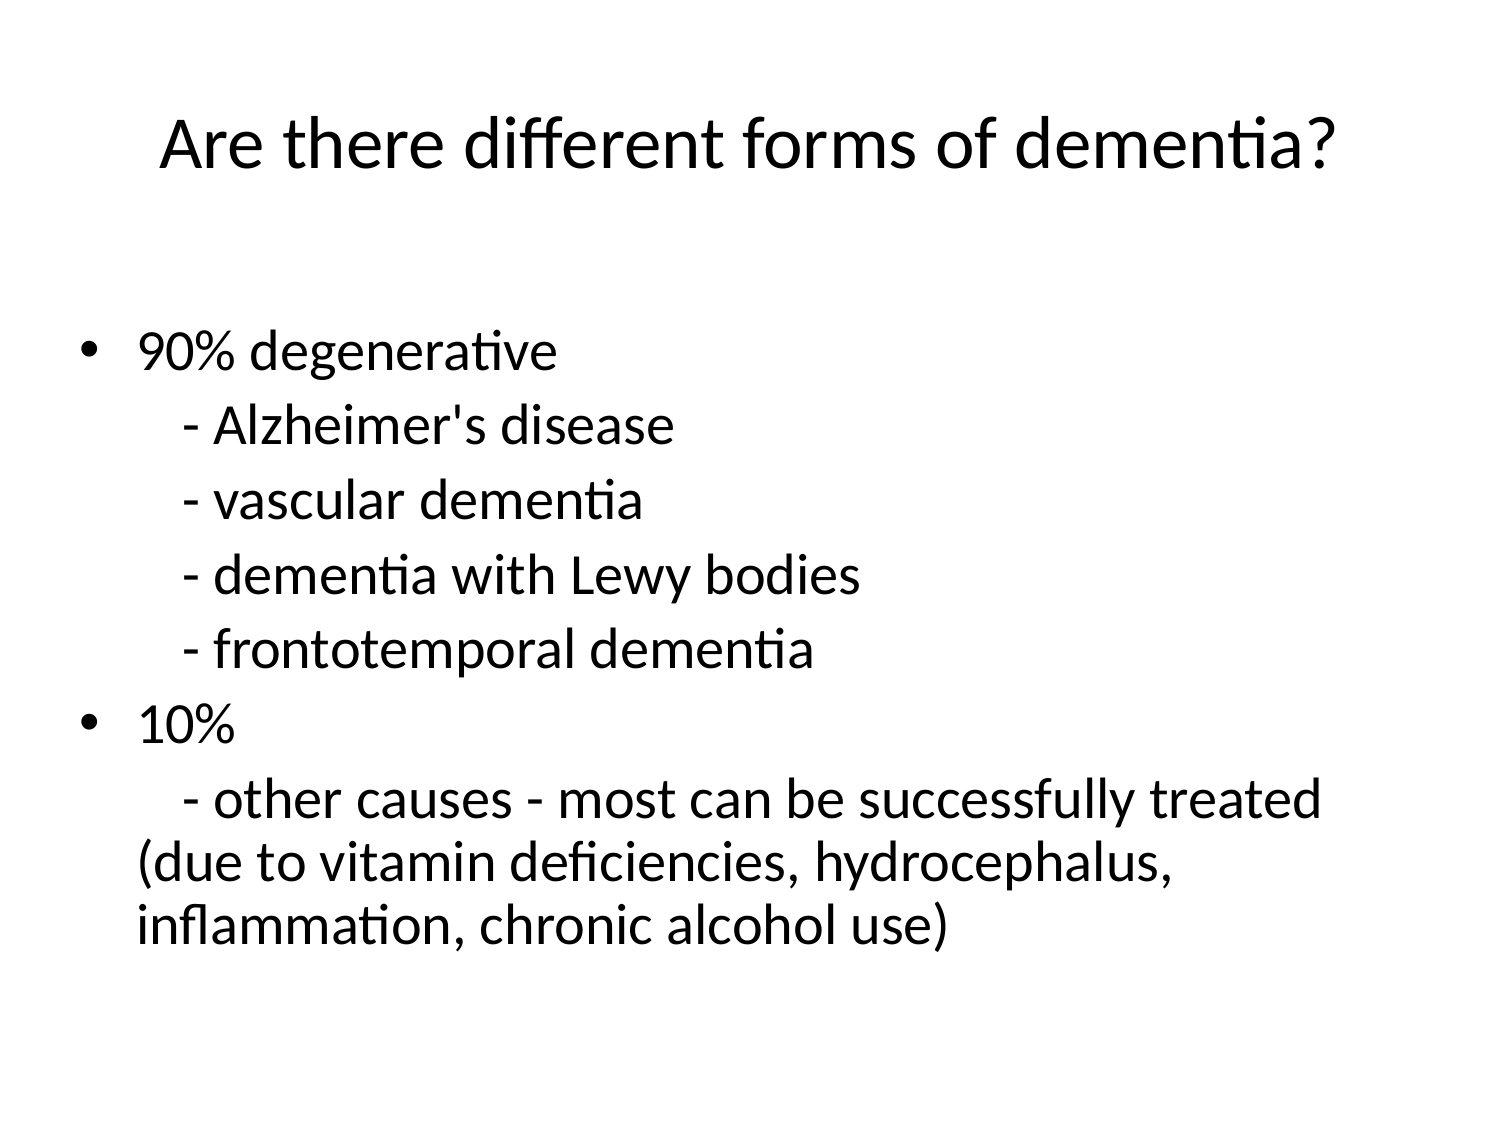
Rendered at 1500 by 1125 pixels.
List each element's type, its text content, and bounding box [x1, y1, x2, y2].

list 90% degenerative - Alzheimer's disease - vascular dementia - dementia with Lewy bodies - frontotemporal dementia 10% - other causes - most can be successfully treated (due to vitamin deficiencies, hydrocephalus, inflammation, chronic alcohol use) [64, 312, 1451, 1000]
title Are there different forms of dementia? [75, 45, 1425, 233]
